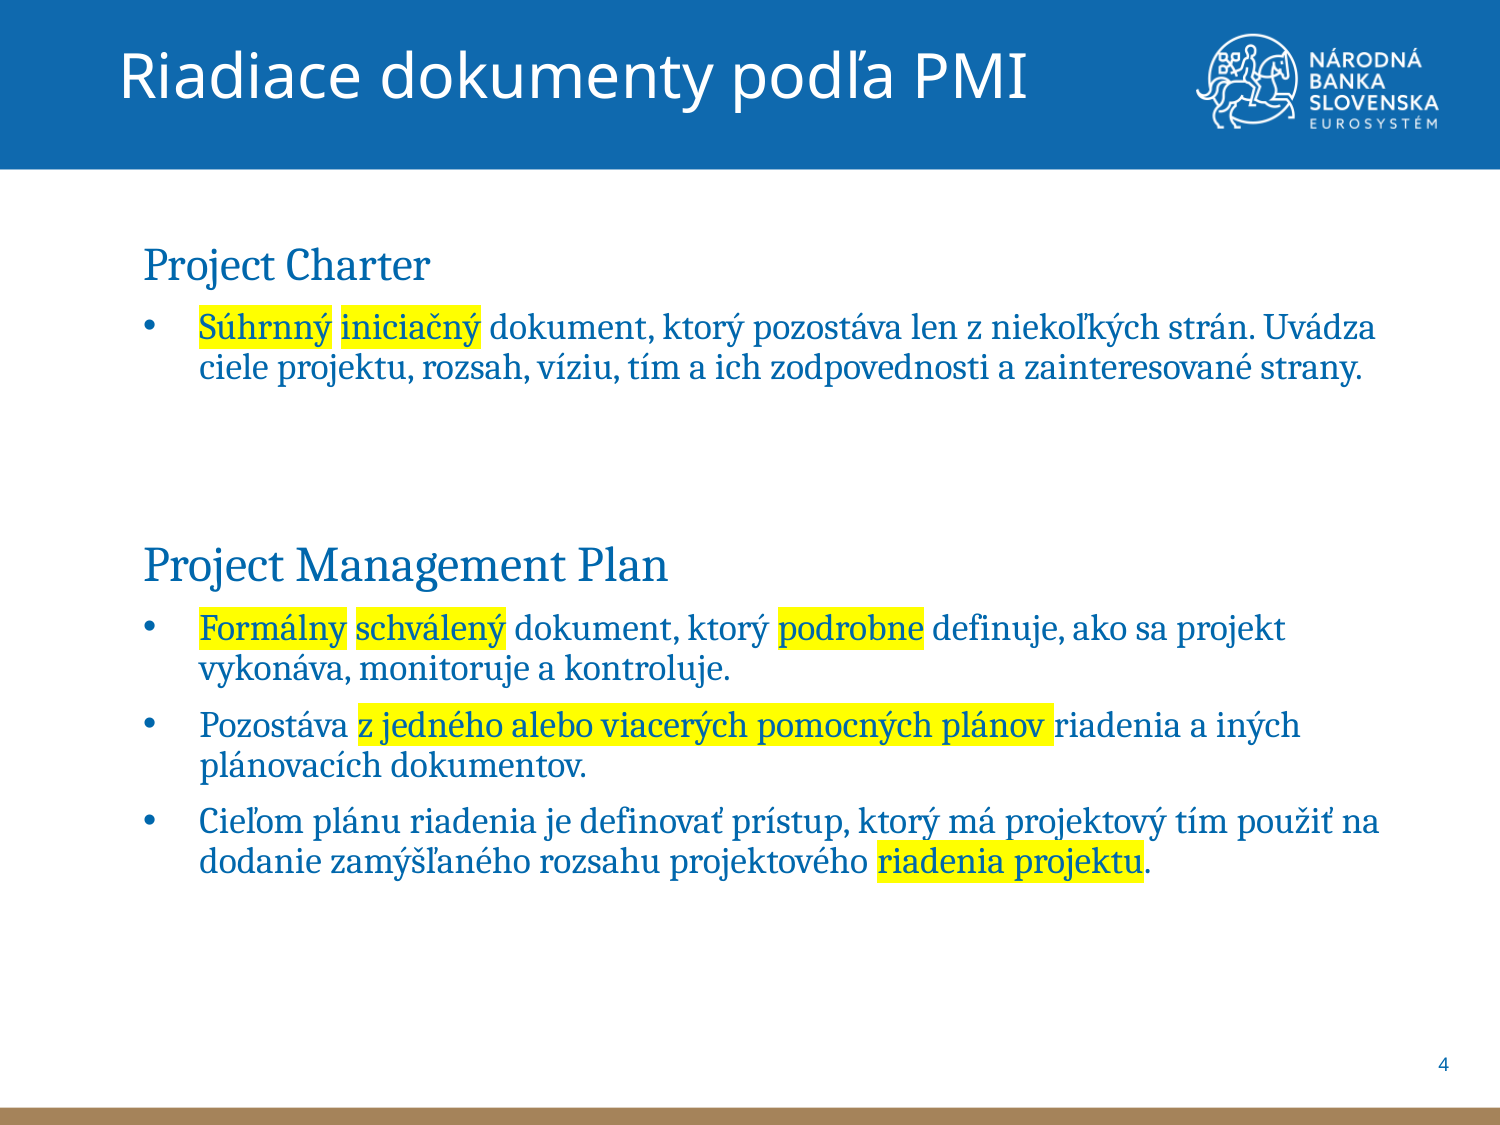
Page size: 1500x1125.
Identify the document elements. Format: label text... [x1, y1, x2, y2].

list Project Management Plan Formálny schválený dokument, ktorý podrobne definuje, ako sa projekt vykonáva, monitoruje a kontroluje. Pozostáva z jedného alebo viacerých pomocných plánov riadenia a iných plánovacích dokumentov. Cieľom plánu riadenia je definovať prístup, ktorý má projektový tím použiť na dodanie zamýšľaného rozsahu projektového riadenia projektu. [128, 530, 1422, 819]
list Riadiace dokumenty podľa PMI [103, 37, 1171, 150]
slide_number 4 [1281, 1045, 1464, 1106]
picture [0, 0, 1500, 1125]
text_box Project Charter Súhrnný iniciačný dokument, ktorý pozostáva len z niekoľkých strán. Uvádza ciele projektu, rozsah, víziu, tím a ich zodpovednosti a zainteresované strany. [128, 232, 1422, 498]
